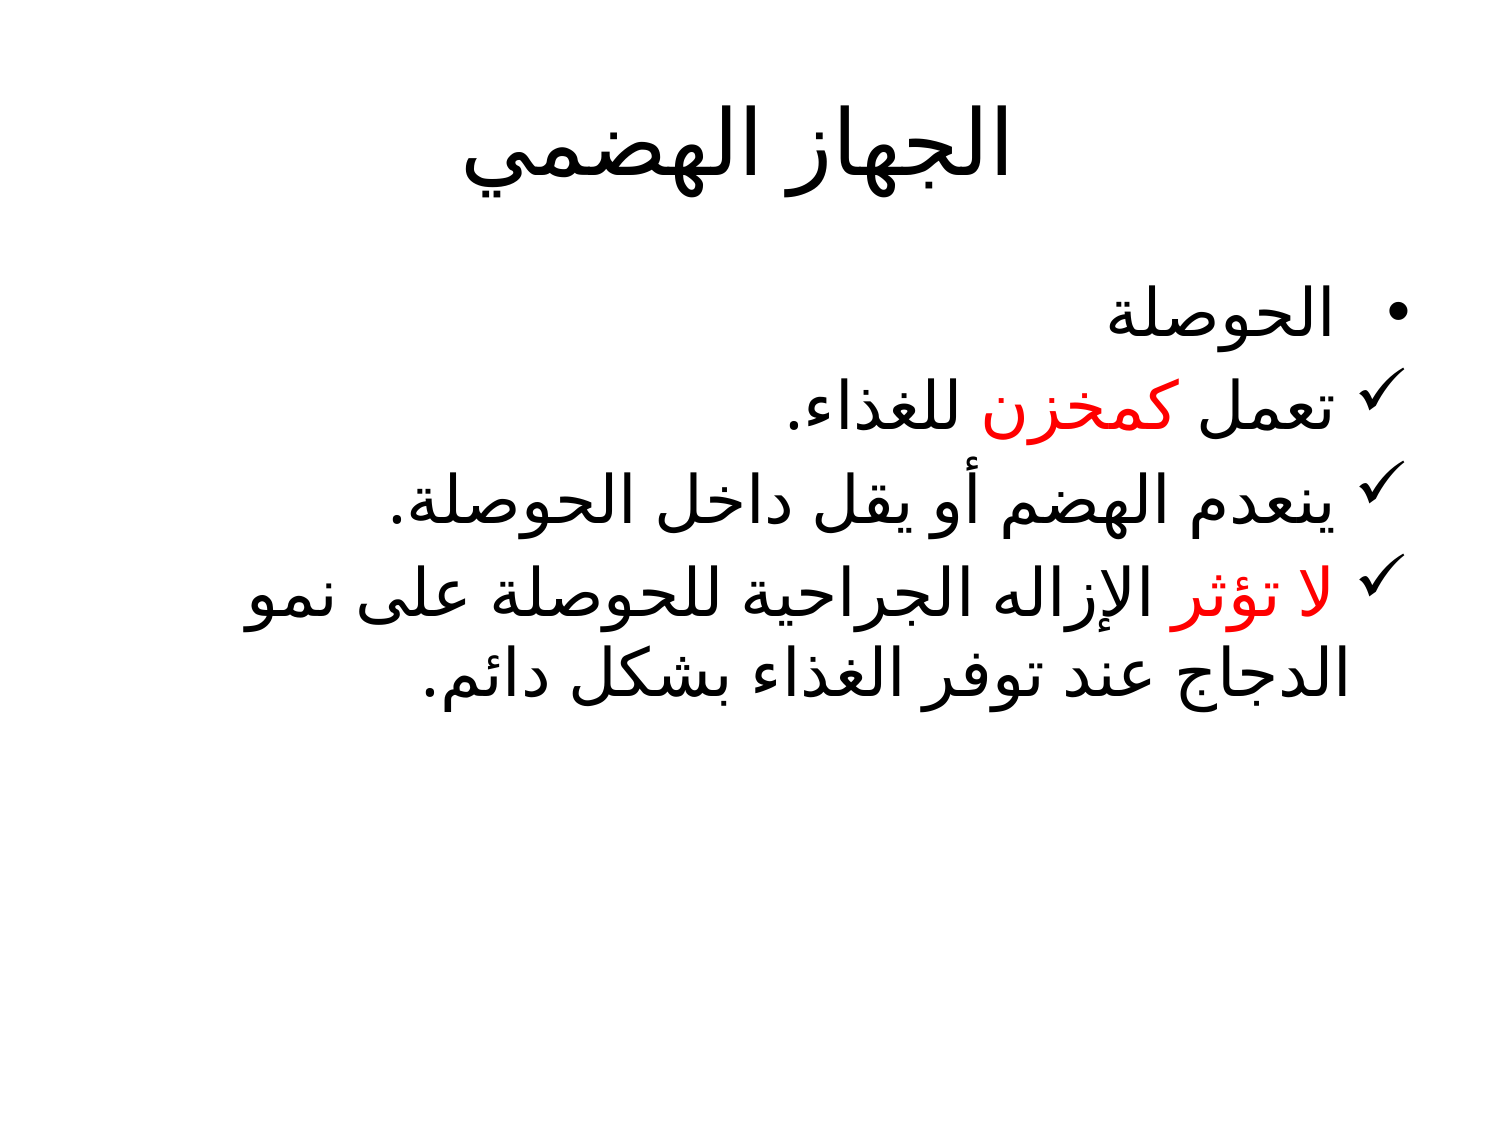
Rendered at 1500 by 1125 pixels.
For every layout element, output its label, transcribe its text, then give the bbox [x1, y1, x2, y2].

title الجهاز الهضمي [75, 45, 1425, 233]
list الحوصلة تعمل كمخزن للغذاء. ينعدم الهضم أو يقل داخل الحوصلة. لا تؤثر الإزاله الجراحية للحوصلة على نمو الدجاج عند توفر الغذاء بشكل دائم. [75, 262, 1425, 1005]
